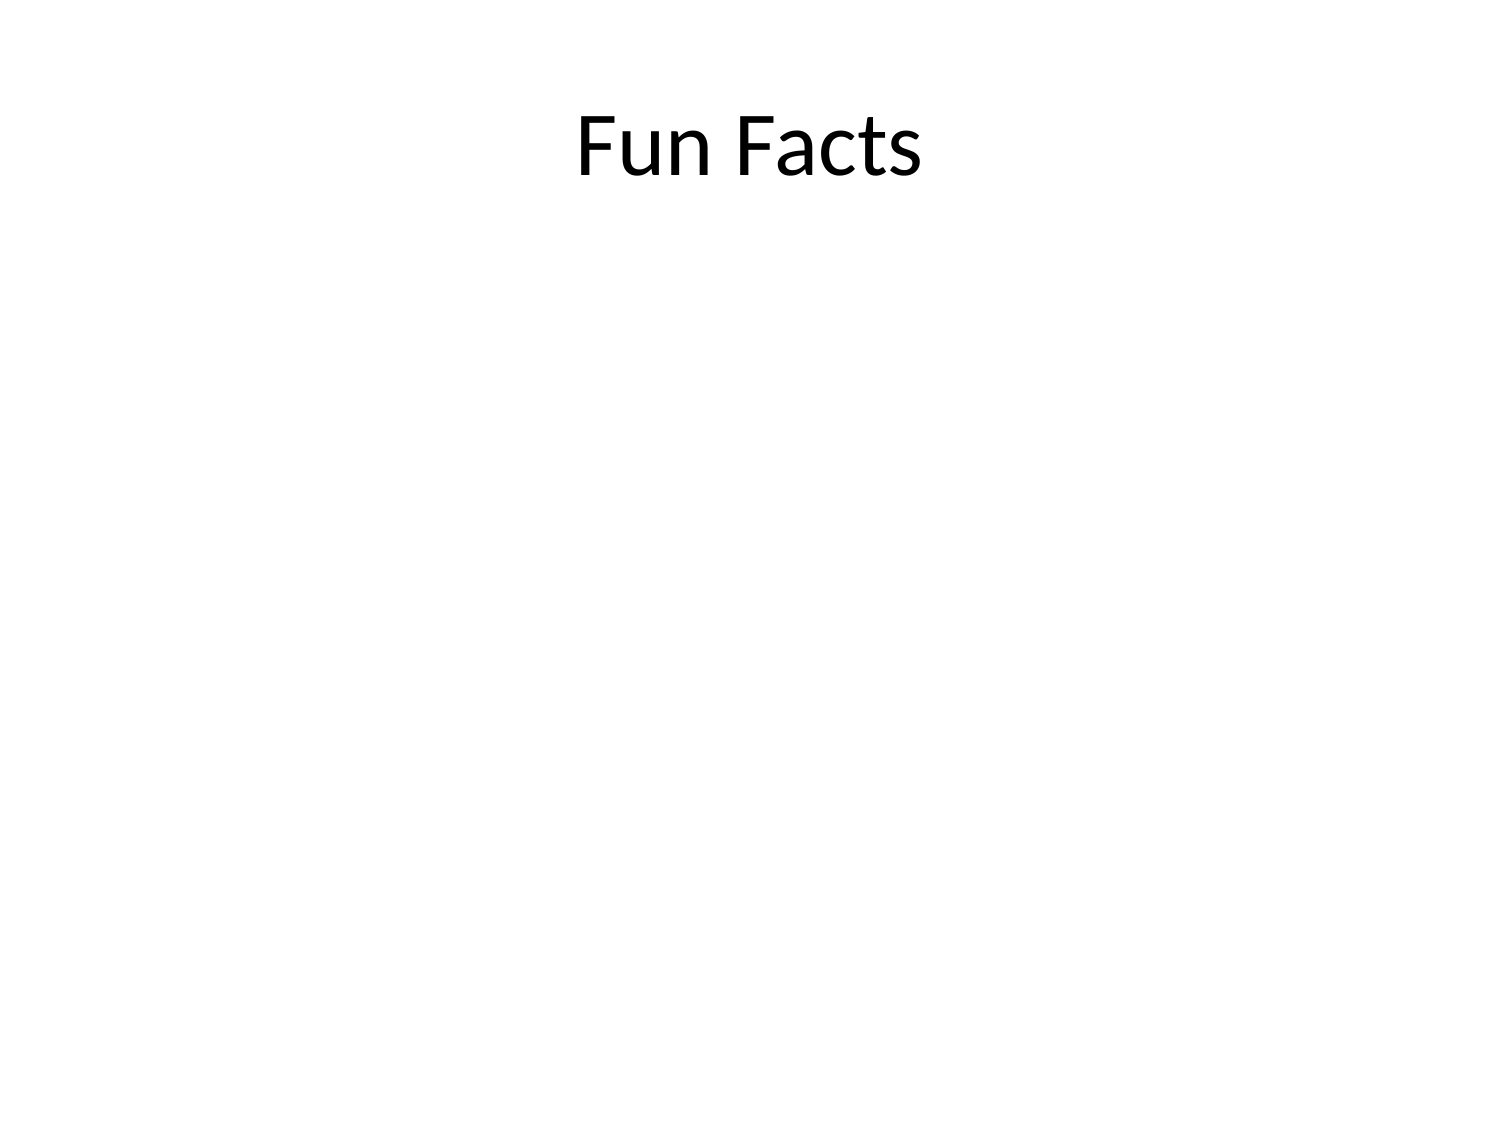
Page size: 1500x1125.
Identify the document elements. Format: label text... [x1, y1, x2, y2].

title Fun Facts [75, 45, 1425, 233]
